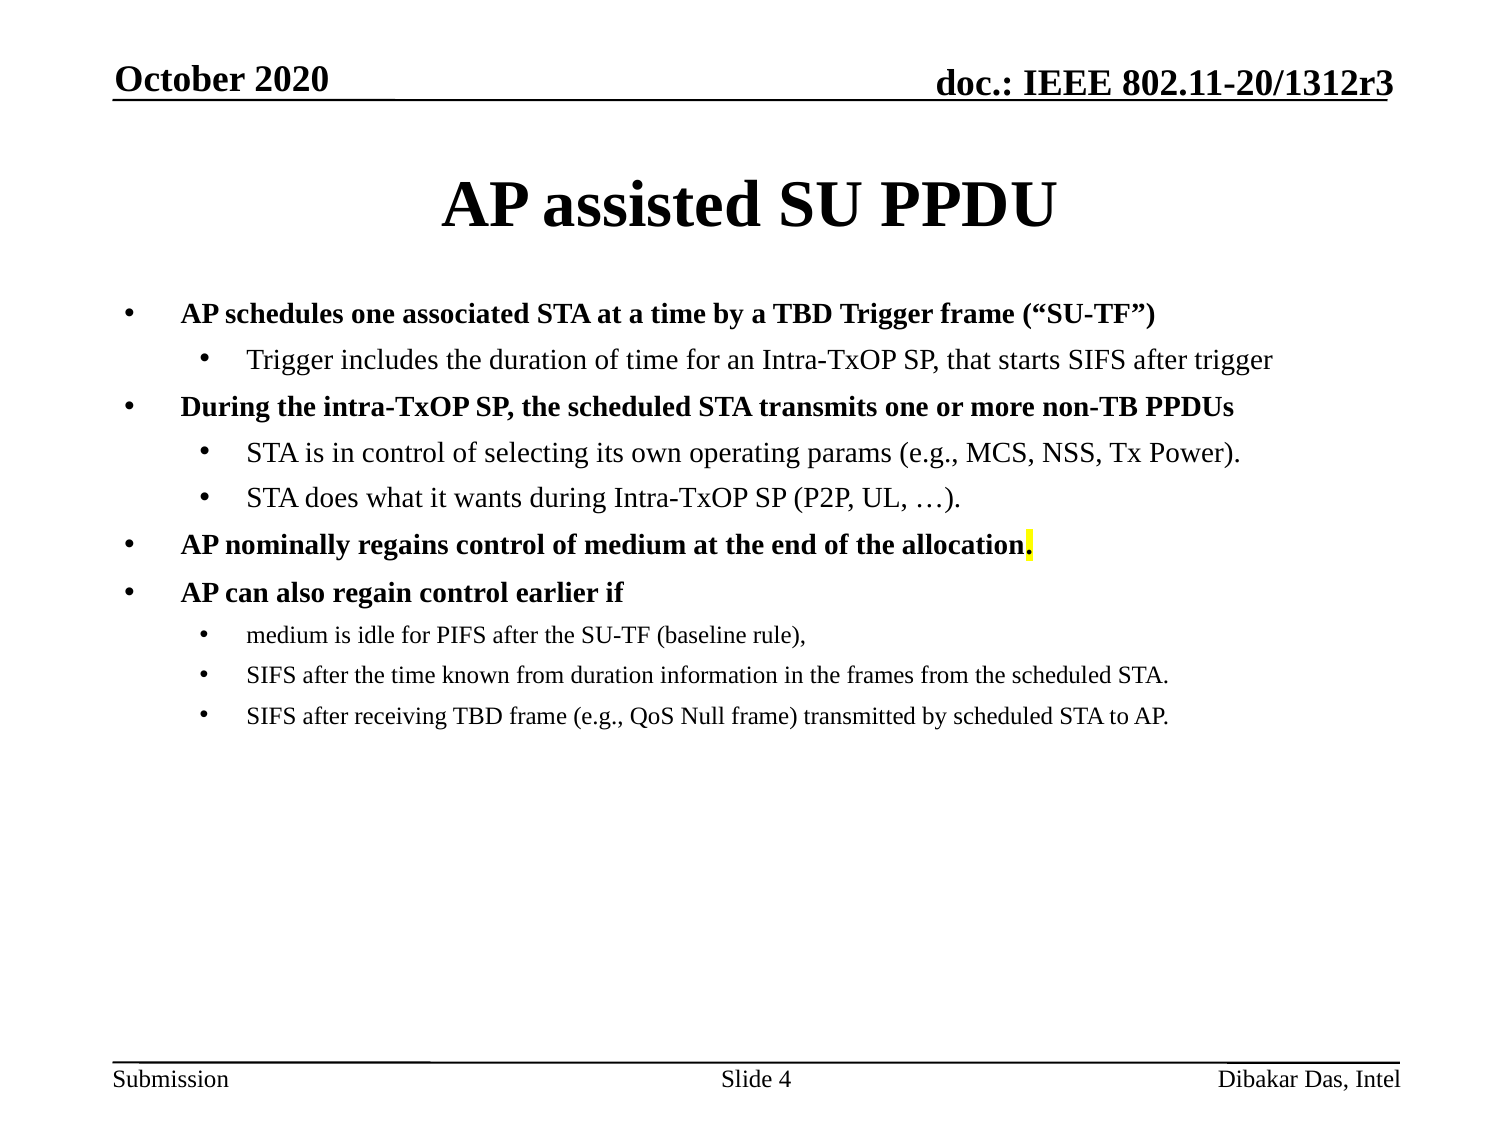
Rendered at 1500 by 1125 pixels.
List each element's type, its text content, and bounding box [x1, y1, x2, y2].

list AP schedules one associated STA at a time by a TBD Trigger frame (“SU-TF”) Trigger includes the duration of time for an Intra-TxOP SP, that starts SIFS after trigger During the intra-TxOP SP, the scheduled STA transmits one or more non-TB PPDUs STA is in control of selecting its own operating params (e.g., MCS, NSS, Tx Power). STA does what it wants during Intra-TxOP SP (P2P, UL, …). AP nominally regains control of medium at the end of the allocation. AP can also regain control earlier if medium is idle for PIFS after the SU-TF (baseline rule), SIFS after the time known from duration information in the frames from the scheduled STA. SIFS after receiving TBD frame (e.g., QoS Null frame) transmitted by scheduled STA to AP. [99, 286, 1375, 875]
slide_number Slide 4 [712, 1061, 800, 1123]
title AP assisted SU PPDU [112, 112, 1388, 288]
footer Dibakar Das, Intel [878, 1061, 1402, 1093]
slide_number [114, 54, 423, 100]
